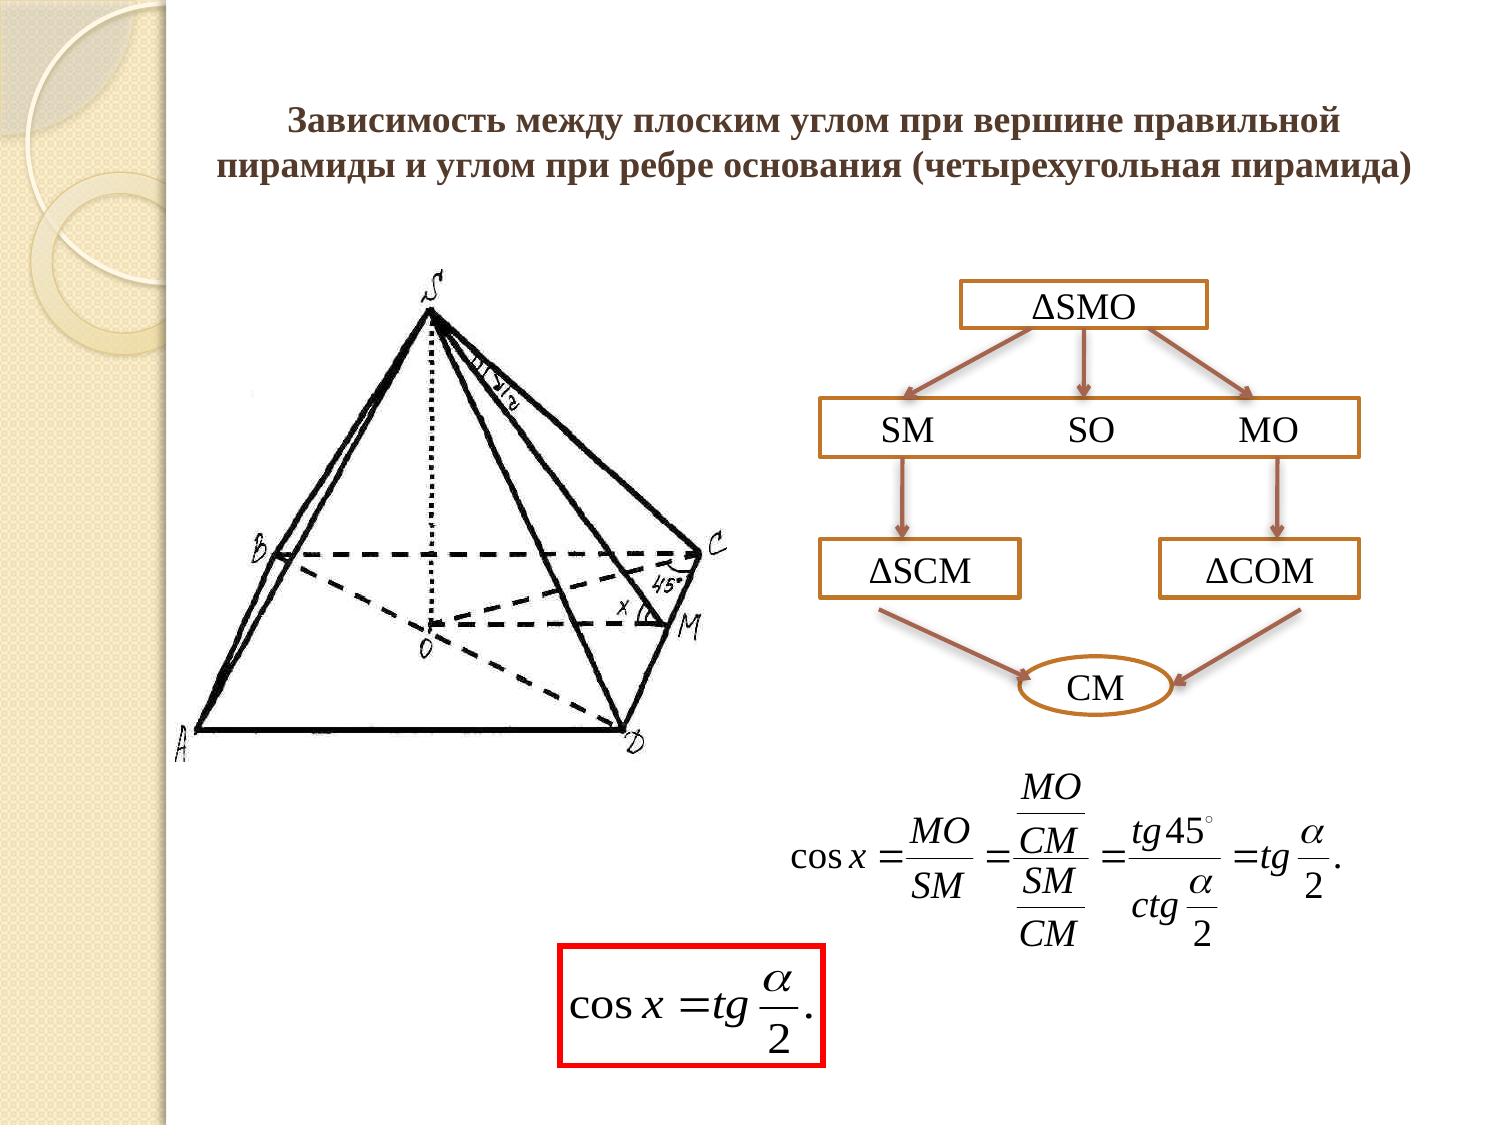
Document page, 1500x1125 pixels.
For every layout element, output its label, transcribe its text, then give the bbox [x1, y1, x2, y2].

text_box SM SO MO [818, 396, 1361, 459]
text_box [784, 761, 1348, 956]
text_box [878, 609, 1032, 680]
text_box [1171, 609, 1302, 686]
text_box ΔSCM [818, 537, 1022, 600]
picture [175, 269, 727, 762]
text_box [1148, 327, 1255, 399]
text_box ΔCOM [1158, 537, 1361, 600]
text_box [562, 948, 821, 1063]
text_box CM [1019, 654, 1170, 717]
title Зависимость между плоским углом при вершине правильной пирамиды и углом при ребре основания (четырехугольная пирамида) [199, 82, 1430, 270]
text_box ΔSMO [959, 279, 1209, 330]
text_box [902, 327, 1032, 399]
